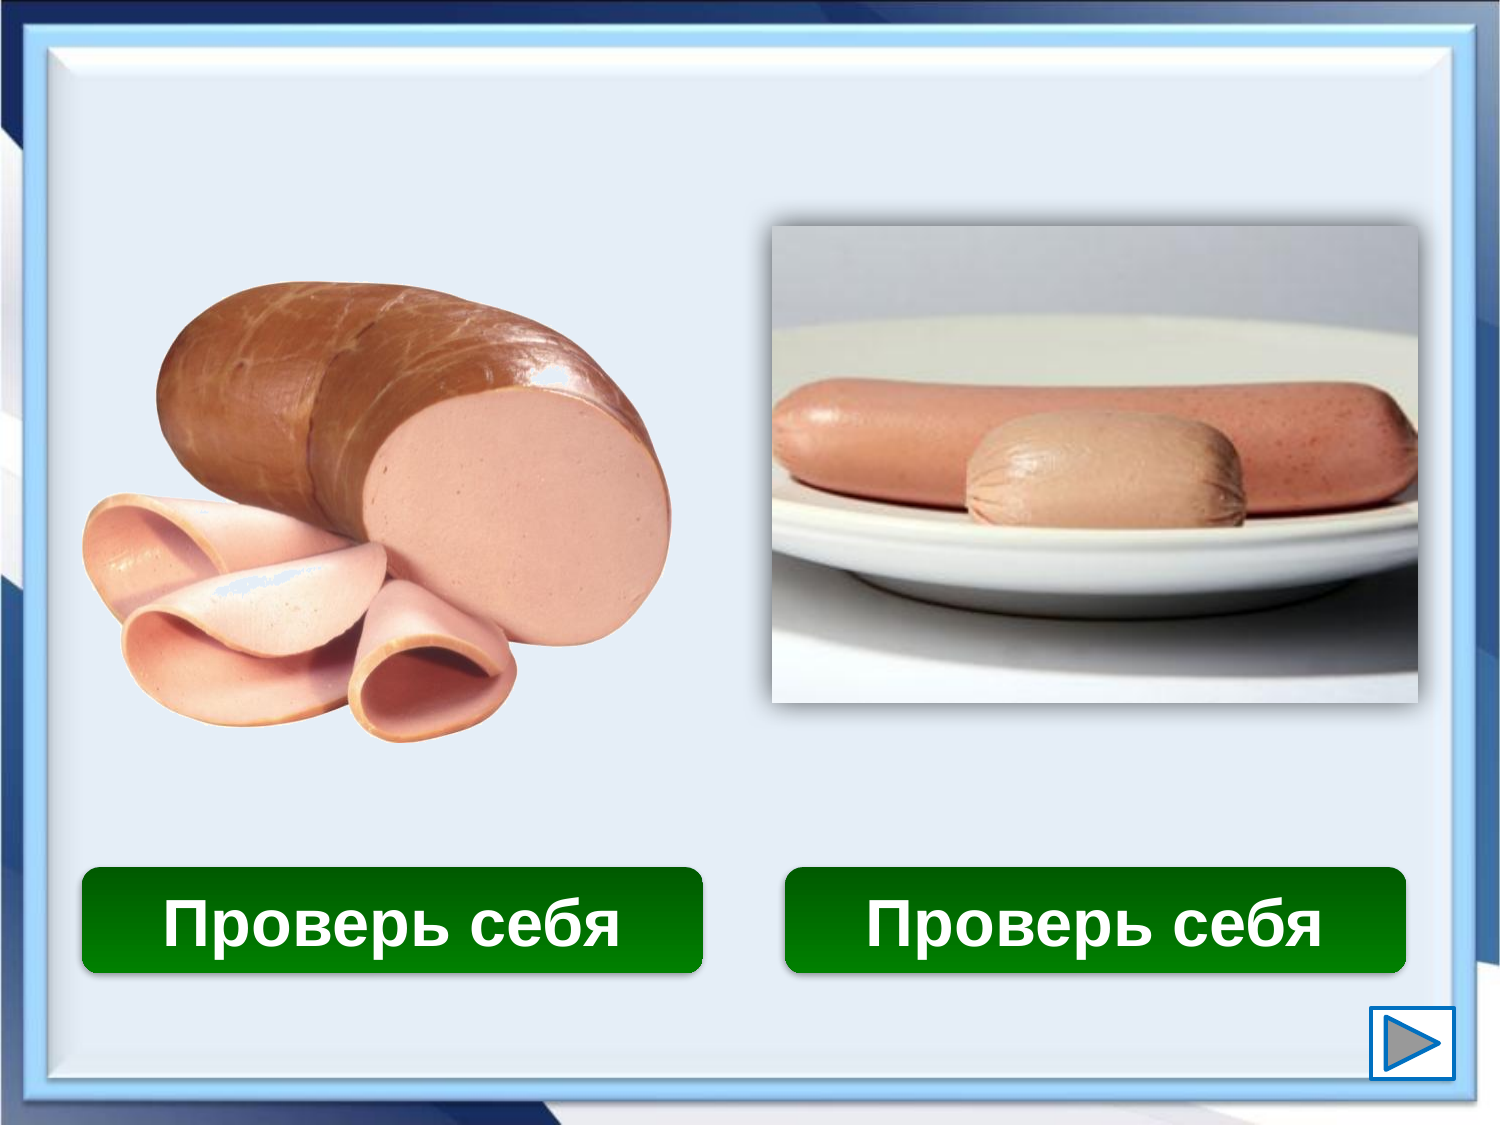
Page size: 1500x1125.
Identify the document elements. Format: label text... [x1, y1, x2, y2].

text_box [1369, 1006, 1456, 1081]
text_box Проверь себя [79, 865, 706, 976]
picture [0, 0, 1500, 1125]
text_box Проверь себя [783, 865, 1409, 976]
